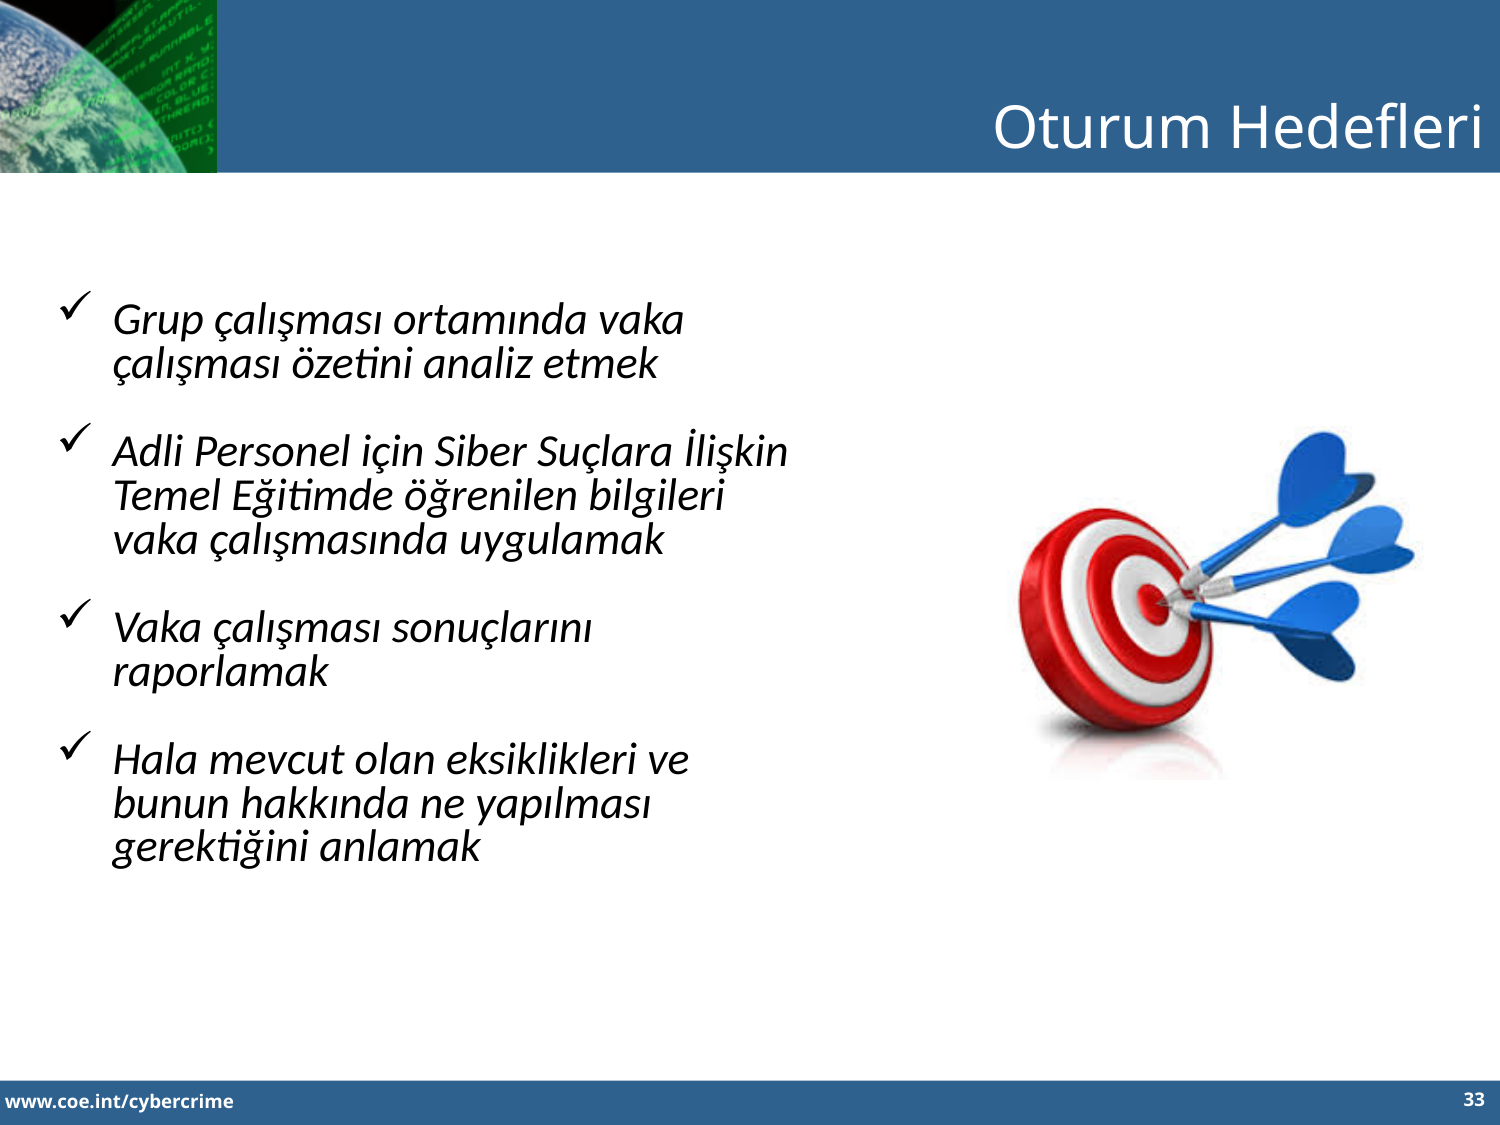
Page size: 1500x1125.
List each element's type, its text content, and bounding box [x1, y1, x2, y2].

picture [979, 426, 1440, 780]
picture [0, 0, 217, 173]
slide_number 33 [1162, 1080, 1500, 1125]
text_box Grup çalışması ortamında vaka çalışması özetini analiz etmek Adli Personel için Siber Suçlara İlişkin Temel Eğitimde öğrenilen bilgileri vaka çalışmasında uygulamak Vaka çalışması sonuçlarını raporlamak Hala mevcut olan eksiklikleri ve bunun hakkında ne yapılması gerektiğini anlamak [41, 292, 809, 879]
list Oturum Hedefleri [461, 0, 1500, 170]
